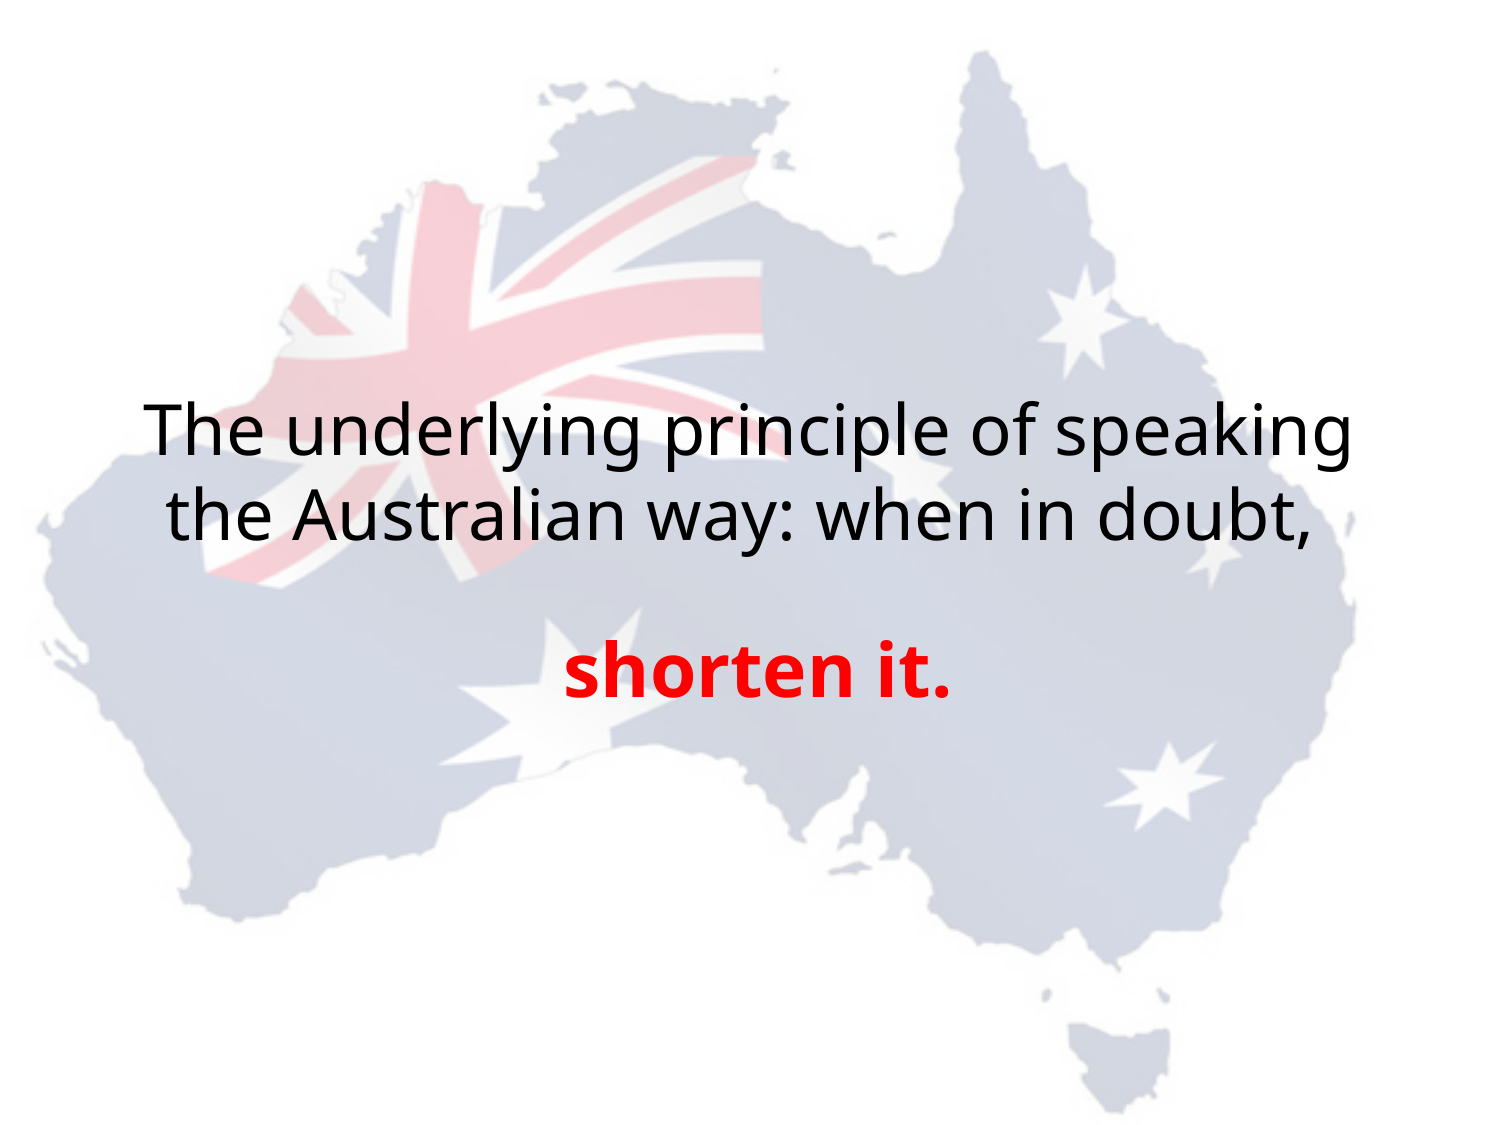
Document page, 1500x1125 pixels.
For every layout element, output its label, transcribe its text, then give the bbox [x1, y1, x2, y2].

text_box shorten it. [533, 615, 983, 721]
title The underlying principle of speaking the Australian way: when in doubt, [112, 349, 1388, 591]
